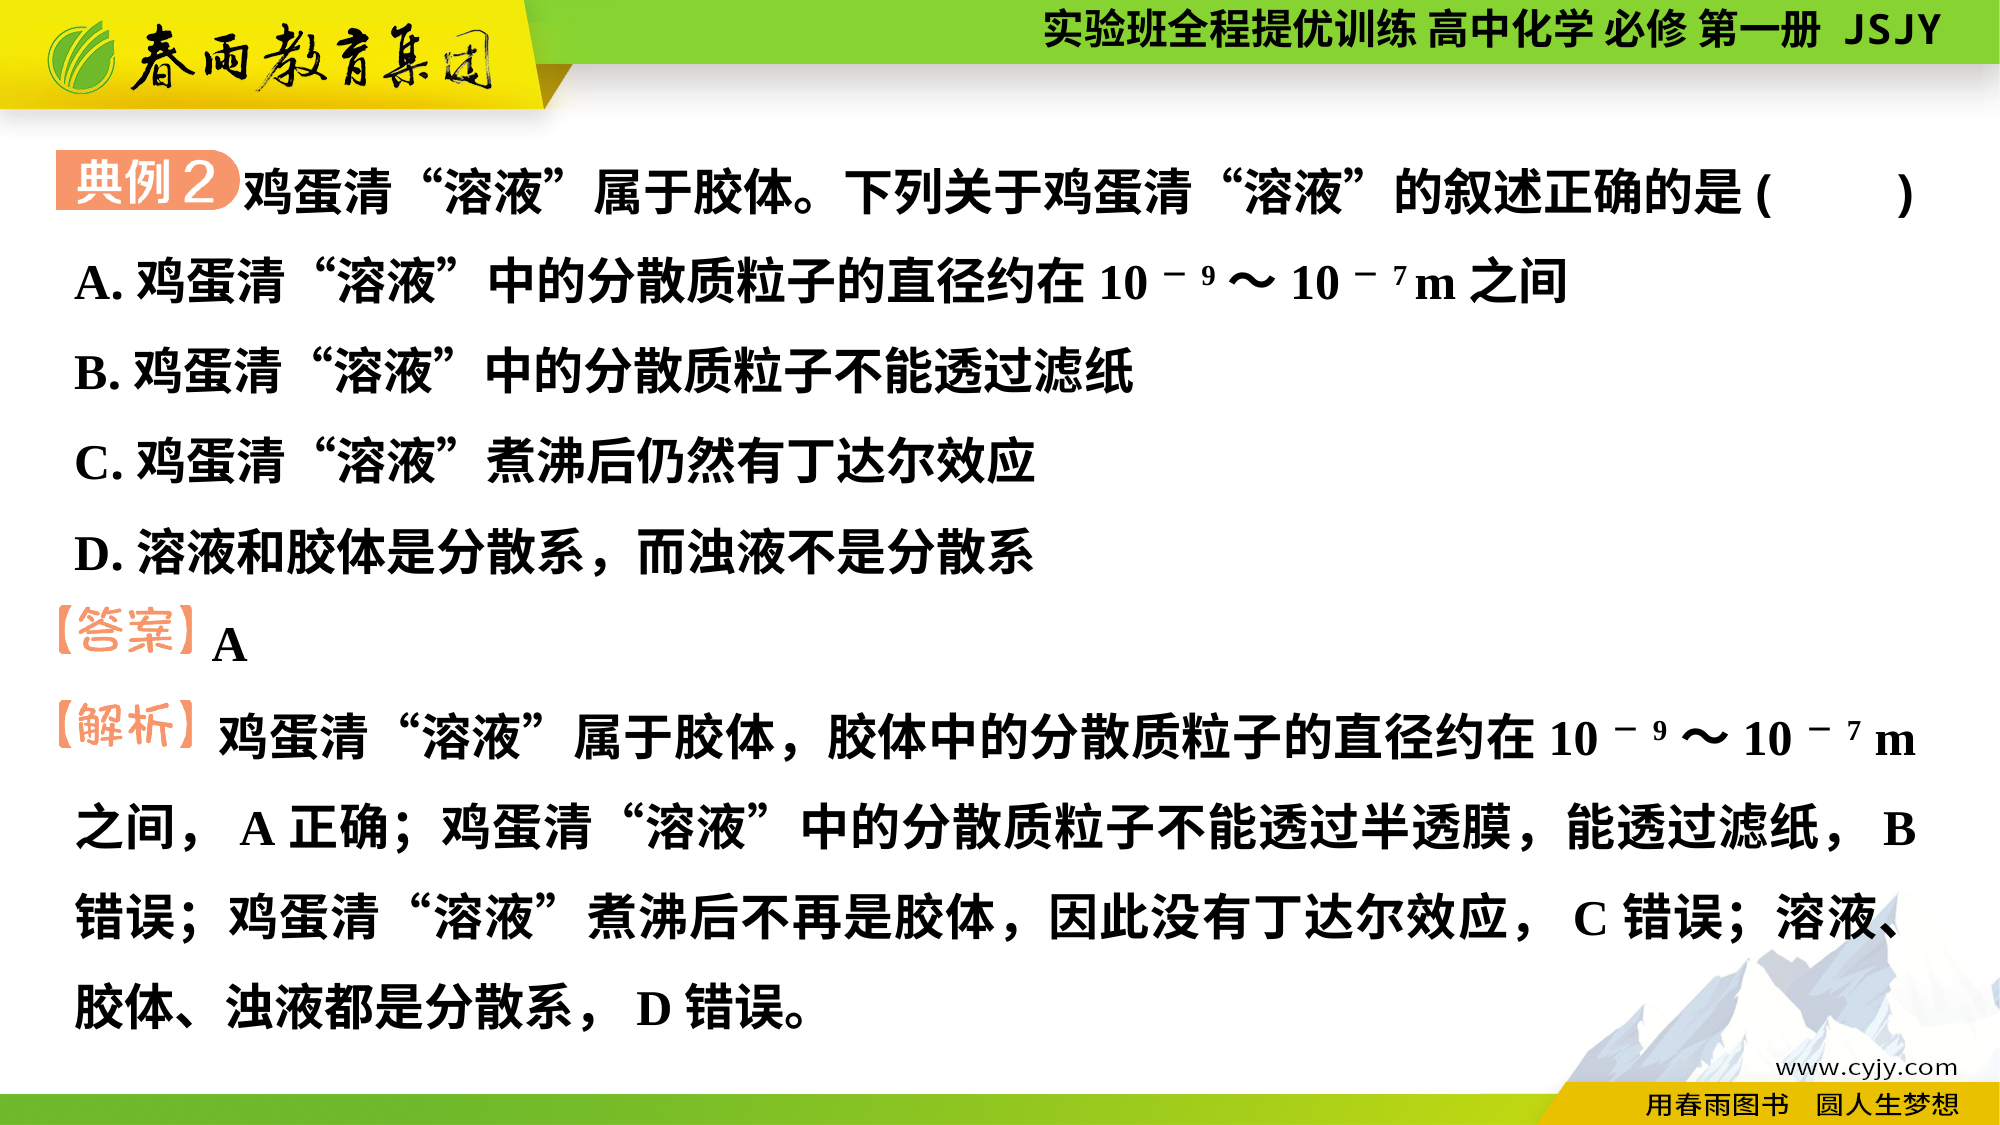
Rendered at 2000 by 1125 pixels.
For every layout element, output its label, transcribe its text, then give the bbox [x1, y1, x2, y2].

list 鸡蛋清“溶液”属于胶体。下列关于鸡蛋清“溶液”的叙述正确的是( ) A.鸡蛋清“溶液”中的分散质粒子的直径约在10－9～10－7 m之间 B.鸡蛋清“溶液”中的分散质粒子不能透过滤纸 C.鸡蛋清“溶液”煮沸后仍然有丁达尔效应 D.溶液和胶体是分散系，而浊液不是分散系 [59, 122, 1944, 573]
text_box A [59, 573, 1944, 667]
picture [0, 0, 2000, 1125]
text_box 鸡蛋清“溶液”属于胶体，胶体中的分散质粒子的直径约在10－9～10－7 m之间，A正确；鸡蛋清“溶液”中的分散质粒子不能透过半透膜，能透过滤纸，B错误；鸡蛋清“溶液”煮沸后不再是胶体，因此没有丁达尔效应，C错误；溶液、胶体、浊液都是分散系，D错误。 [59, 667, 1944, 1043]
